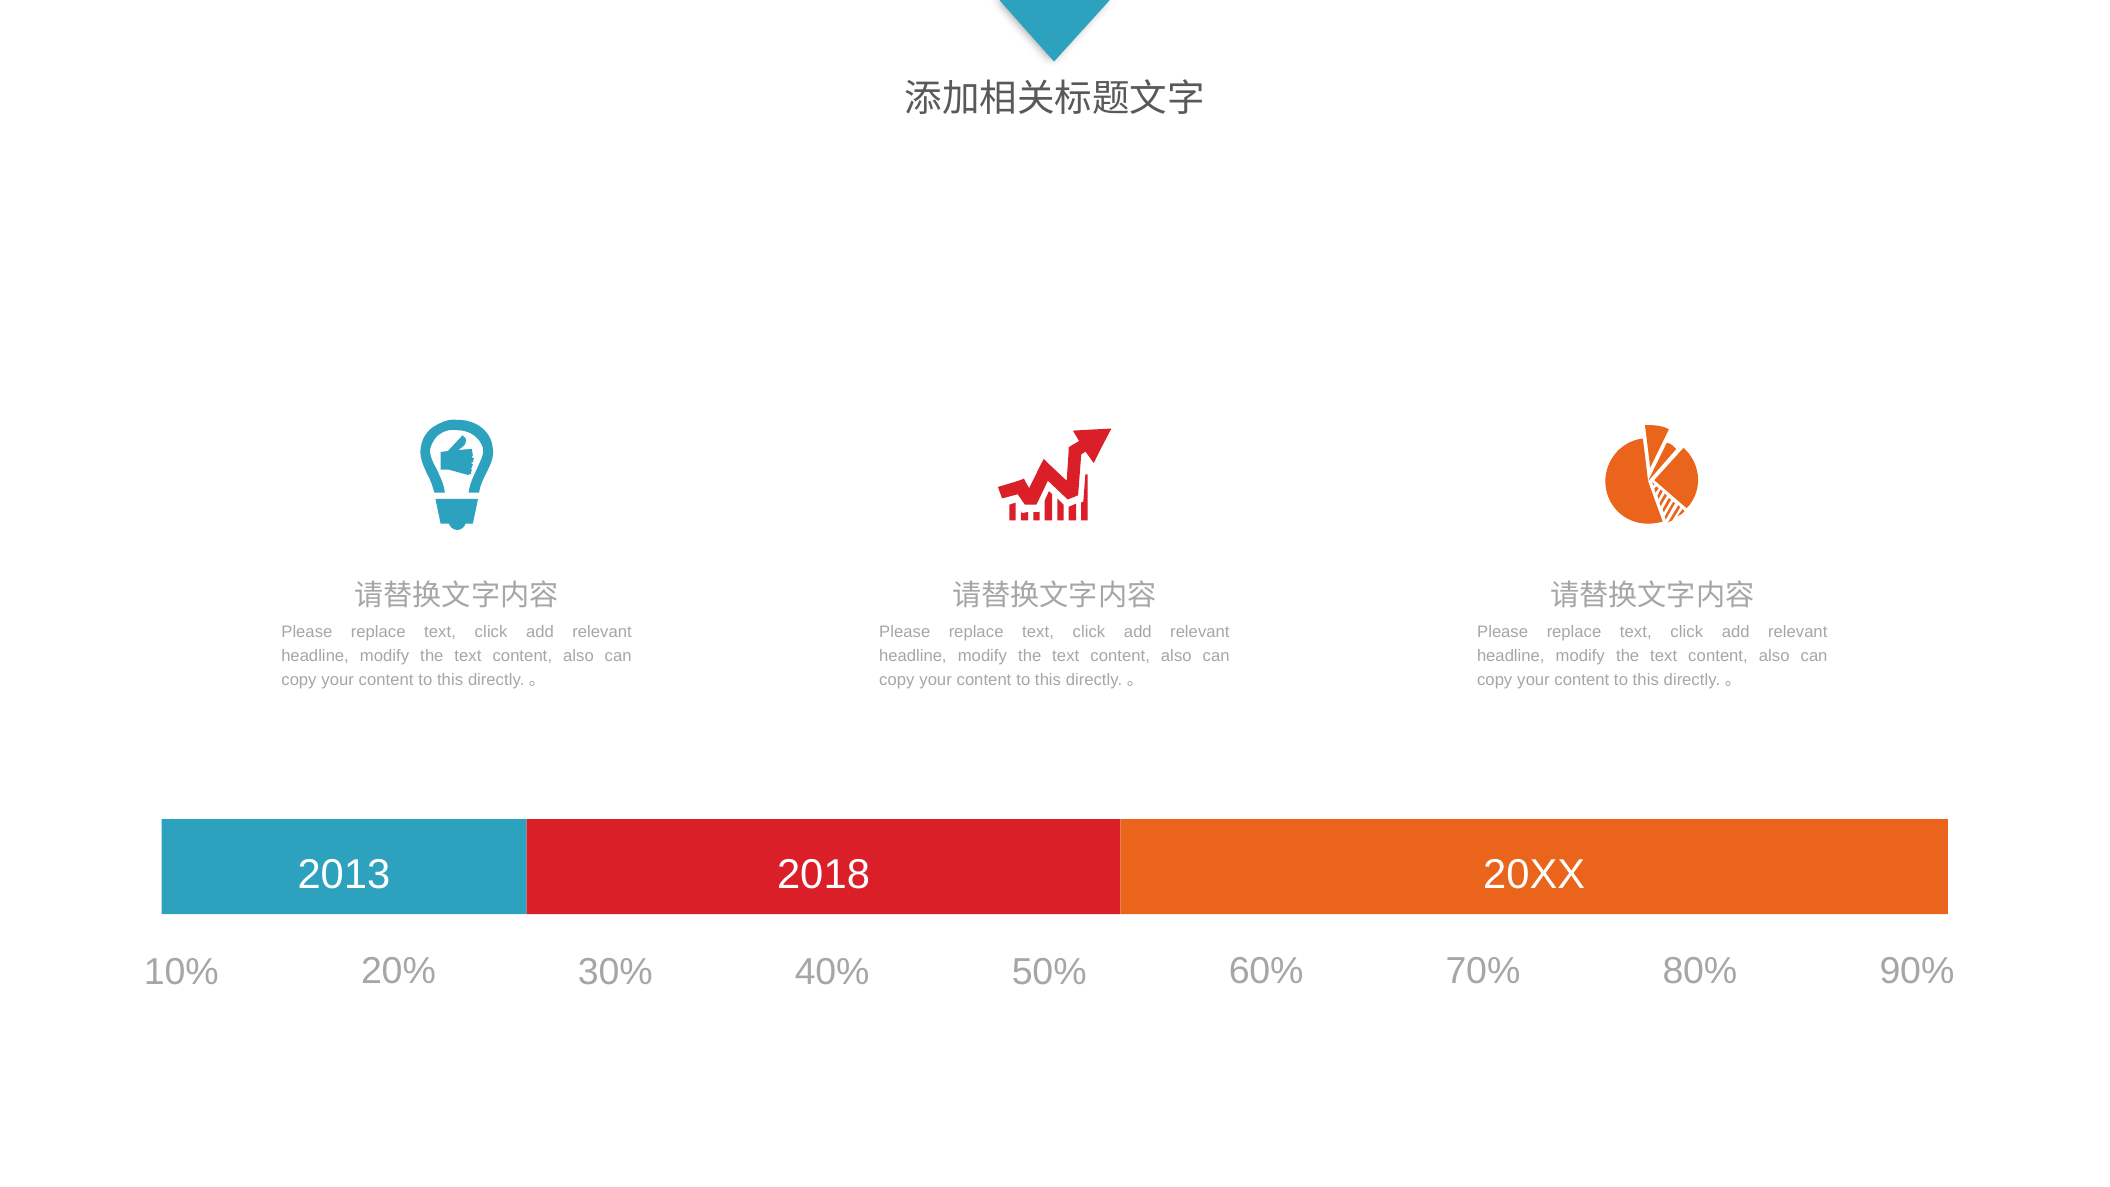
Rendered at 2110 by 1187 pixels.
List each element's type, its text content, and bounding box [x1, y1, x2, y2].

text_box [435, 498, 479, 530]
text_box [1020, 510, 1029, 521]
text_box 10% [129, 930, 234, 1000]
text_box [420, 419, 494, 493]
text_box [1044, 491, 1053, 521]
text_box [266, 561, 647, 698]
text_box 20XX [1119, 818, 1949, 915]
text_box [1462, 561, 1843, 698]
text_box [1081, 474, 1088, 521]
text_box [997, 428, 1112, 505]
text_box 20% [346, 929, 451, 999]
text_box [1057, 498, 1064, 521]
text_box [1009, 502, 1016, 521]
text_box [864, 561, 1245, 698]
text_box 40% [780, 930, 885, 999]
text_box 50% [997, 930, 1102, 1000]
text_box [1654, 447, 1699, 509]
text_box 2013 [161, 818, 526, 915]
text_box 30% [563, 930, 668, 1000]
text_box [1605, 438, 1677, 524]
text_box 70% [1430, 929, 1536, 999]
text_box [1667, 505, 1685, 523]
text_box 90% [1864, 929, 1970, 999]
text_box 添加相关标题文字 [871, 67, 1238, 125]
text_box [1033, 510, 1040, 521]
text_box [1068, 503, 1077, 521]
text_box 80% [1647, 929, 1753, 999]
text_box 2018 [526, 818, 1119, 915]
text_box [1644, 425, 1669, 468]
text_box [997, 0, 1112, 64]
text_box 60% [1213, 929, 1319, 999]
